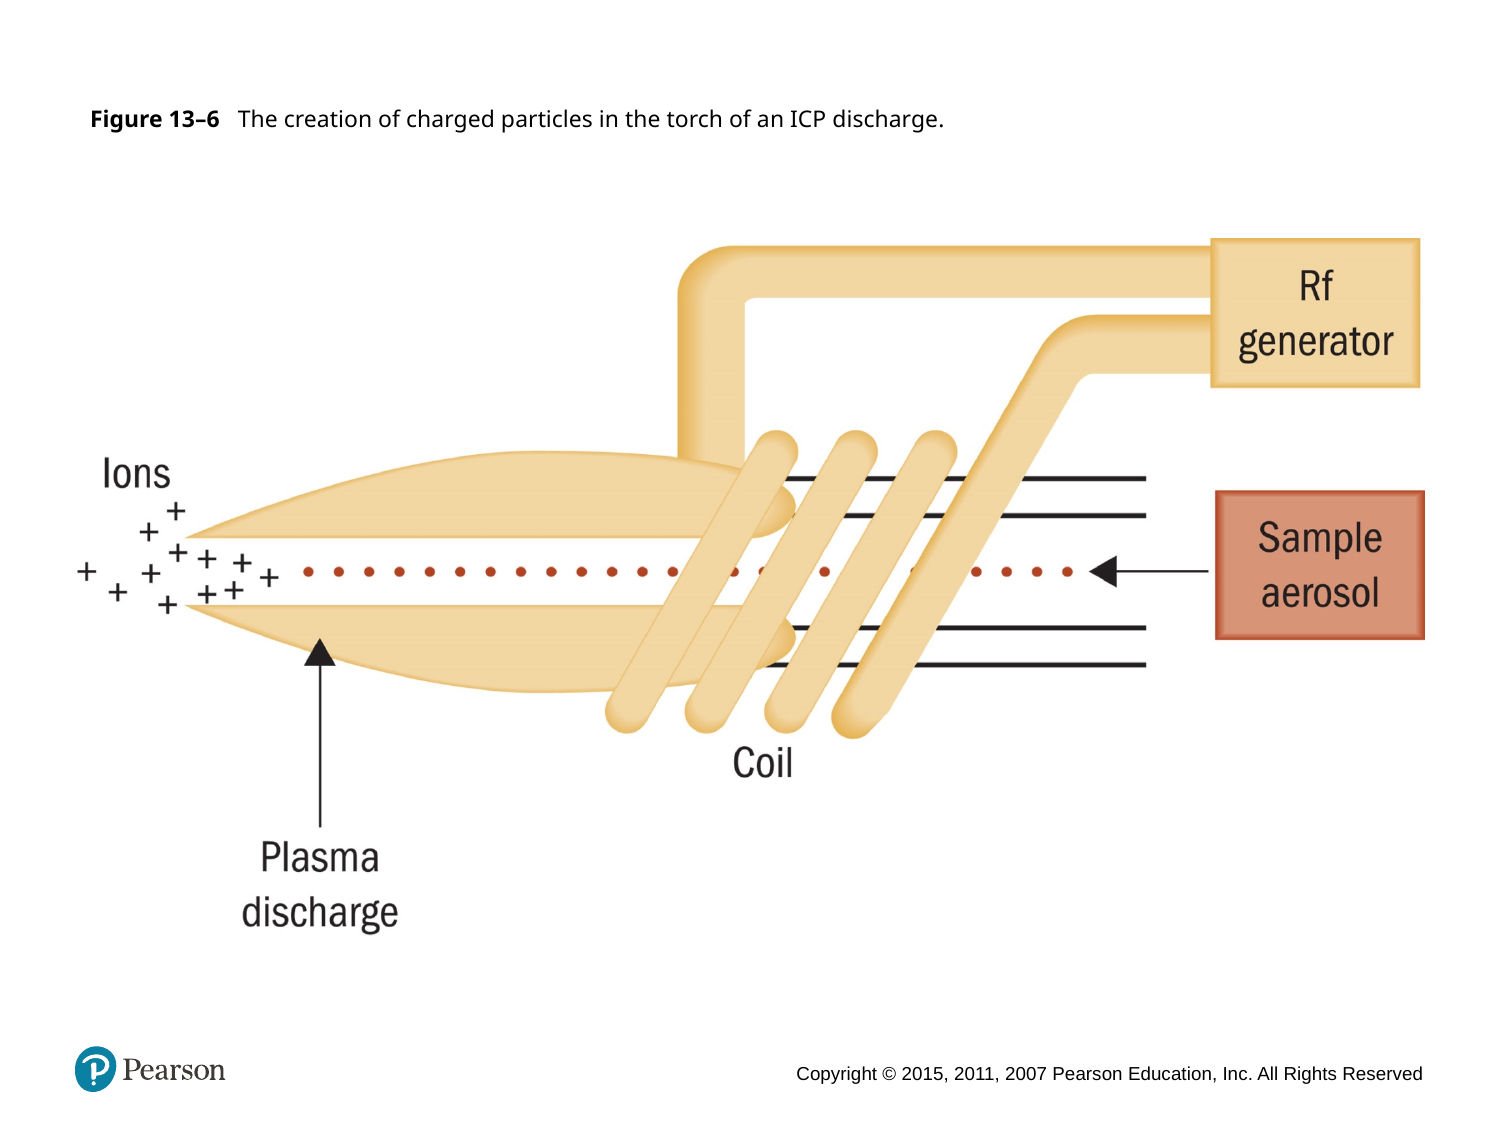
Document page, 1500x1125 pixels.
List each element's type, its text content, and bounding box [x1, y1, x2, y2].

title Figure 13–6 The creation of charged particles in the torch of an ICP discharge. [74, 62, 1426, 176]
picture [74, 238, 1426, 937]
